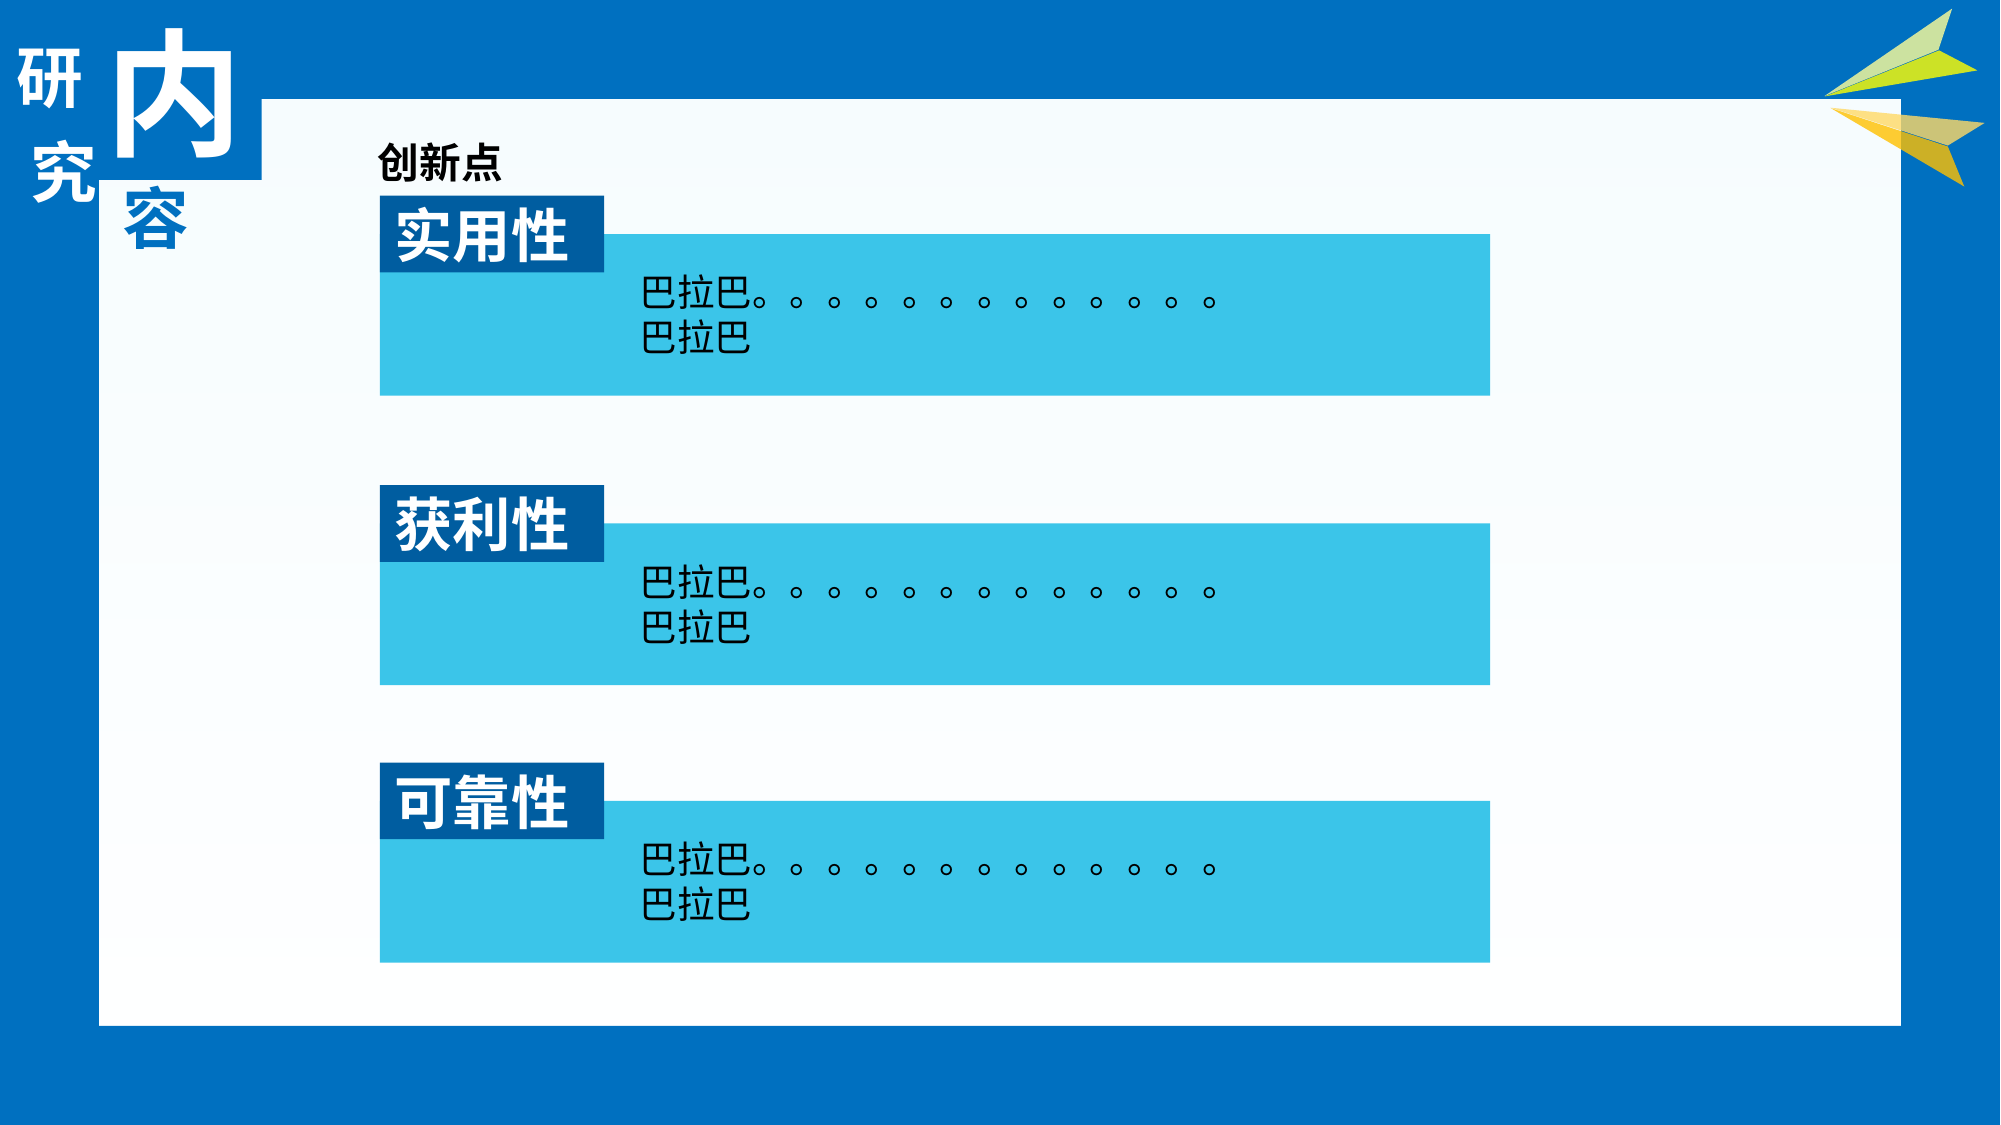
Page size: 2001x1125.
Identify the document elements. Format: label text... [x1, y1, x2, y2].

text_box [379, 800, 1491, 964]
text_box 内 [90, 0, 262, 180]
text_box 可靠性 [379, 761, 605, 840]
text_box 实用性 [379, 195, 605, 273]
text_box 究 [15, 123, 112, 219]
text_box 巴拉巴。。。。。。。。。。。。。 巴拉巴 [625, 551, 1255, 656]
text_box [379, 522, 1491, 686]
text_box 容 [107, 169, 208, 265]
text_box 获利性 [379, 484, 605, 563]
text_box 创新点 [363, 129, 519, 195]
text_box [379, 233, 1491, 397]
text_box 研 [2, 28, 90, 124]
text_box 巴拉巴。。。。。。。。。。。。。 巴拉巴 [625, 828, 1255, 934]
text_box [0, 0, 2000, 1125]
text_box 巴拉巴。。。。。。。。。。。。。 巴拉巴 [625, 261, 1255, 367]
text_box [1821, 98, 1984, 164]
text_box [1812, 35, 1977, 100]
